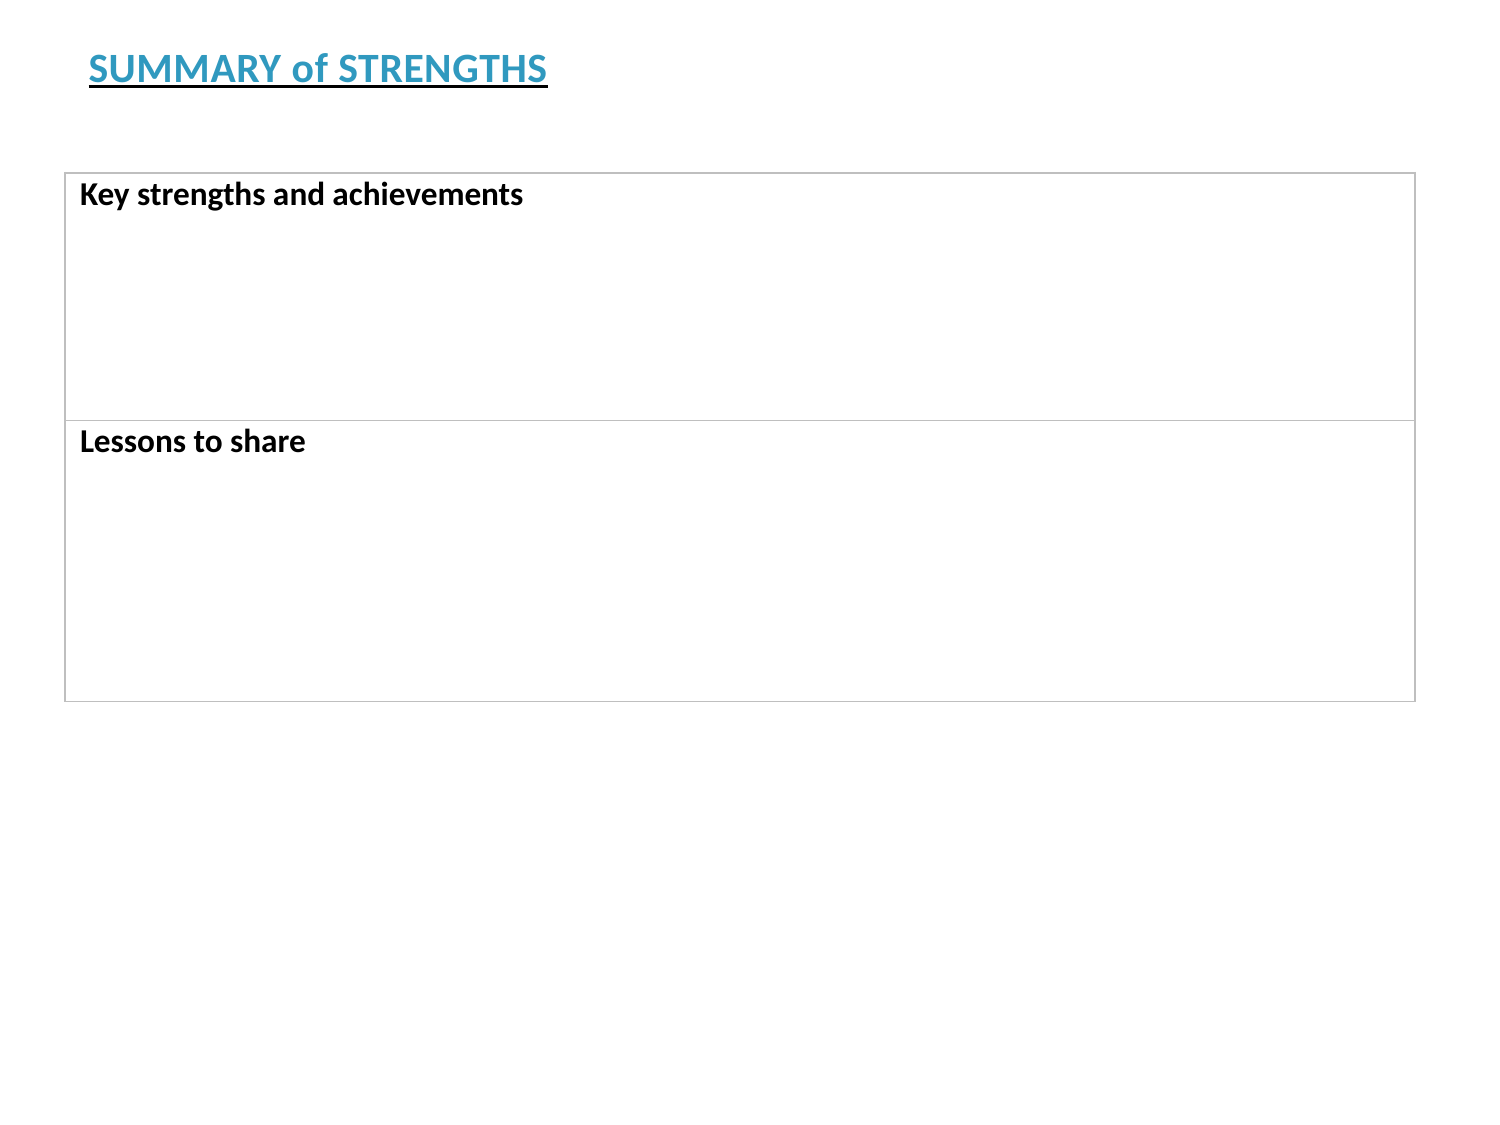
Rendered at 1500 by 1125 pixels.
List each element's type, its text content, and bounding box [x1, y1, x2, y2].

text_box SUMMARY of STRENGTHS [88, 40, 1251, 92]
table_cell Lessons to share [66, 421, 1414, 701]
table_header Key strengths and achievements [66, 174, 1414, 420]
